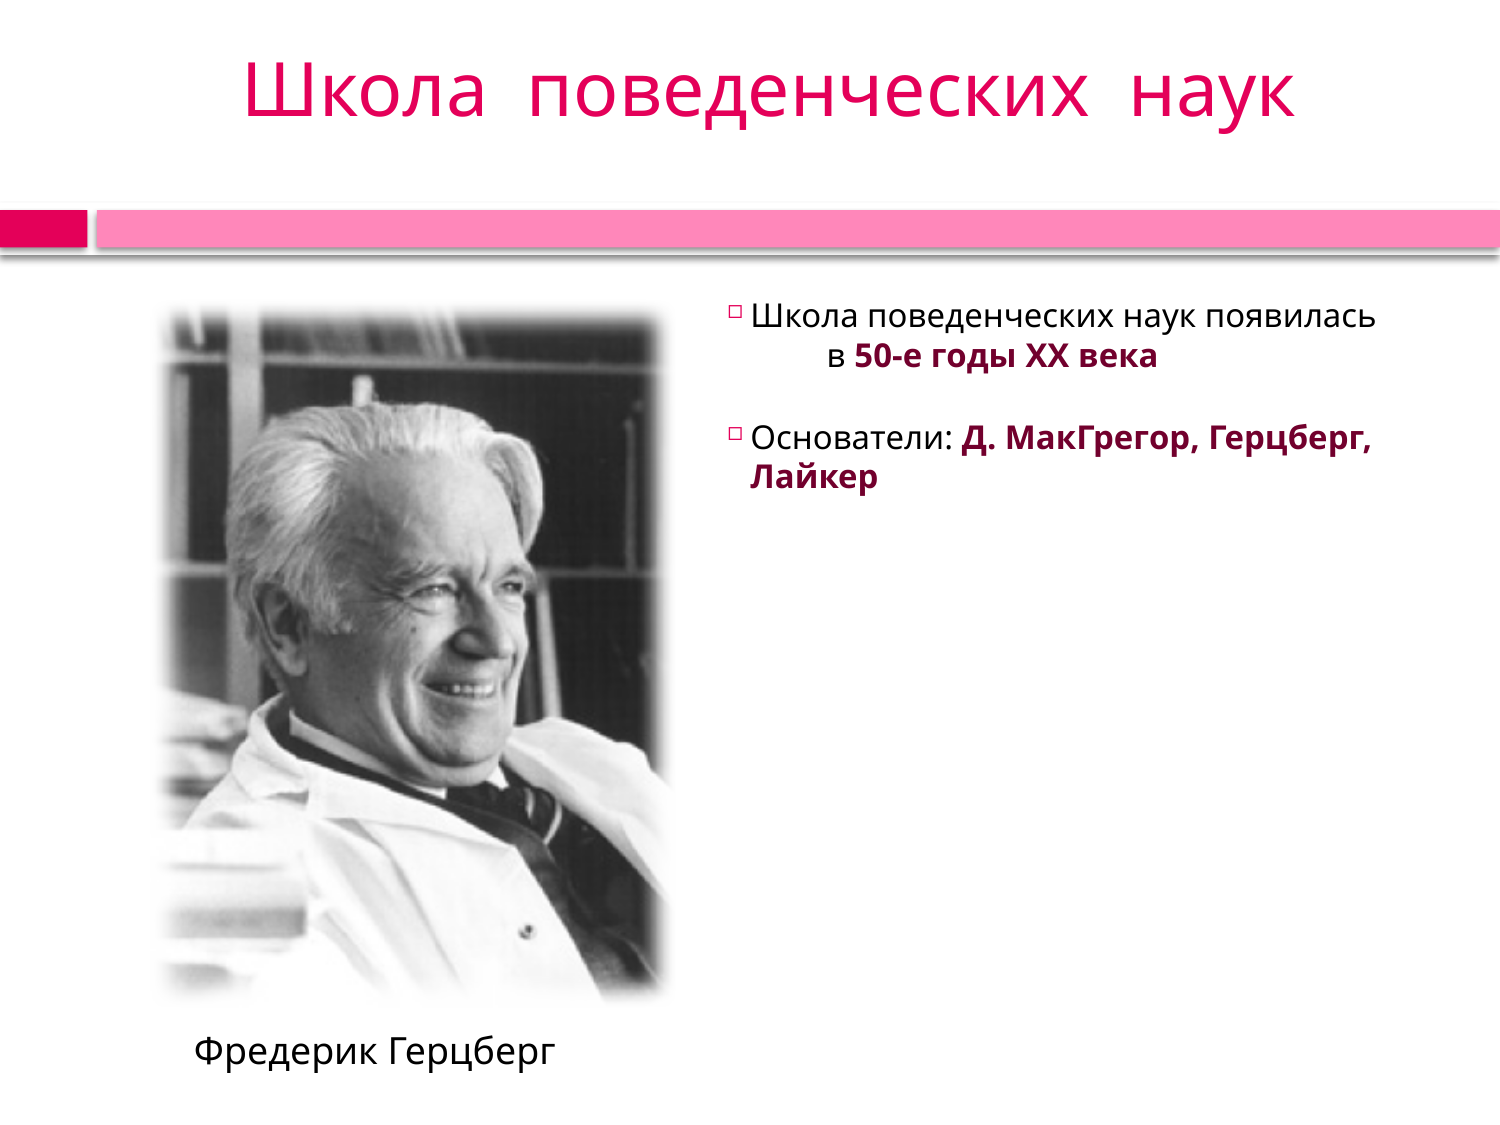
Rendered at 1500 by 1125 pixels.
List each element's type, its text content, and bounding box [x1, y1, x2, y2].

text_box Фредерик Герцберг [152, 1019, 598, 1080]
title Школа поведенческих наук [100, 50, 1438, 213]
picture [149, 299, 676, 1009]
list Школа поведенческих наук появилась в 50-е годы XX века Основатели: Д. МакГрегор, Герцберг, Лайкер [712, 287, 1475, 518]
